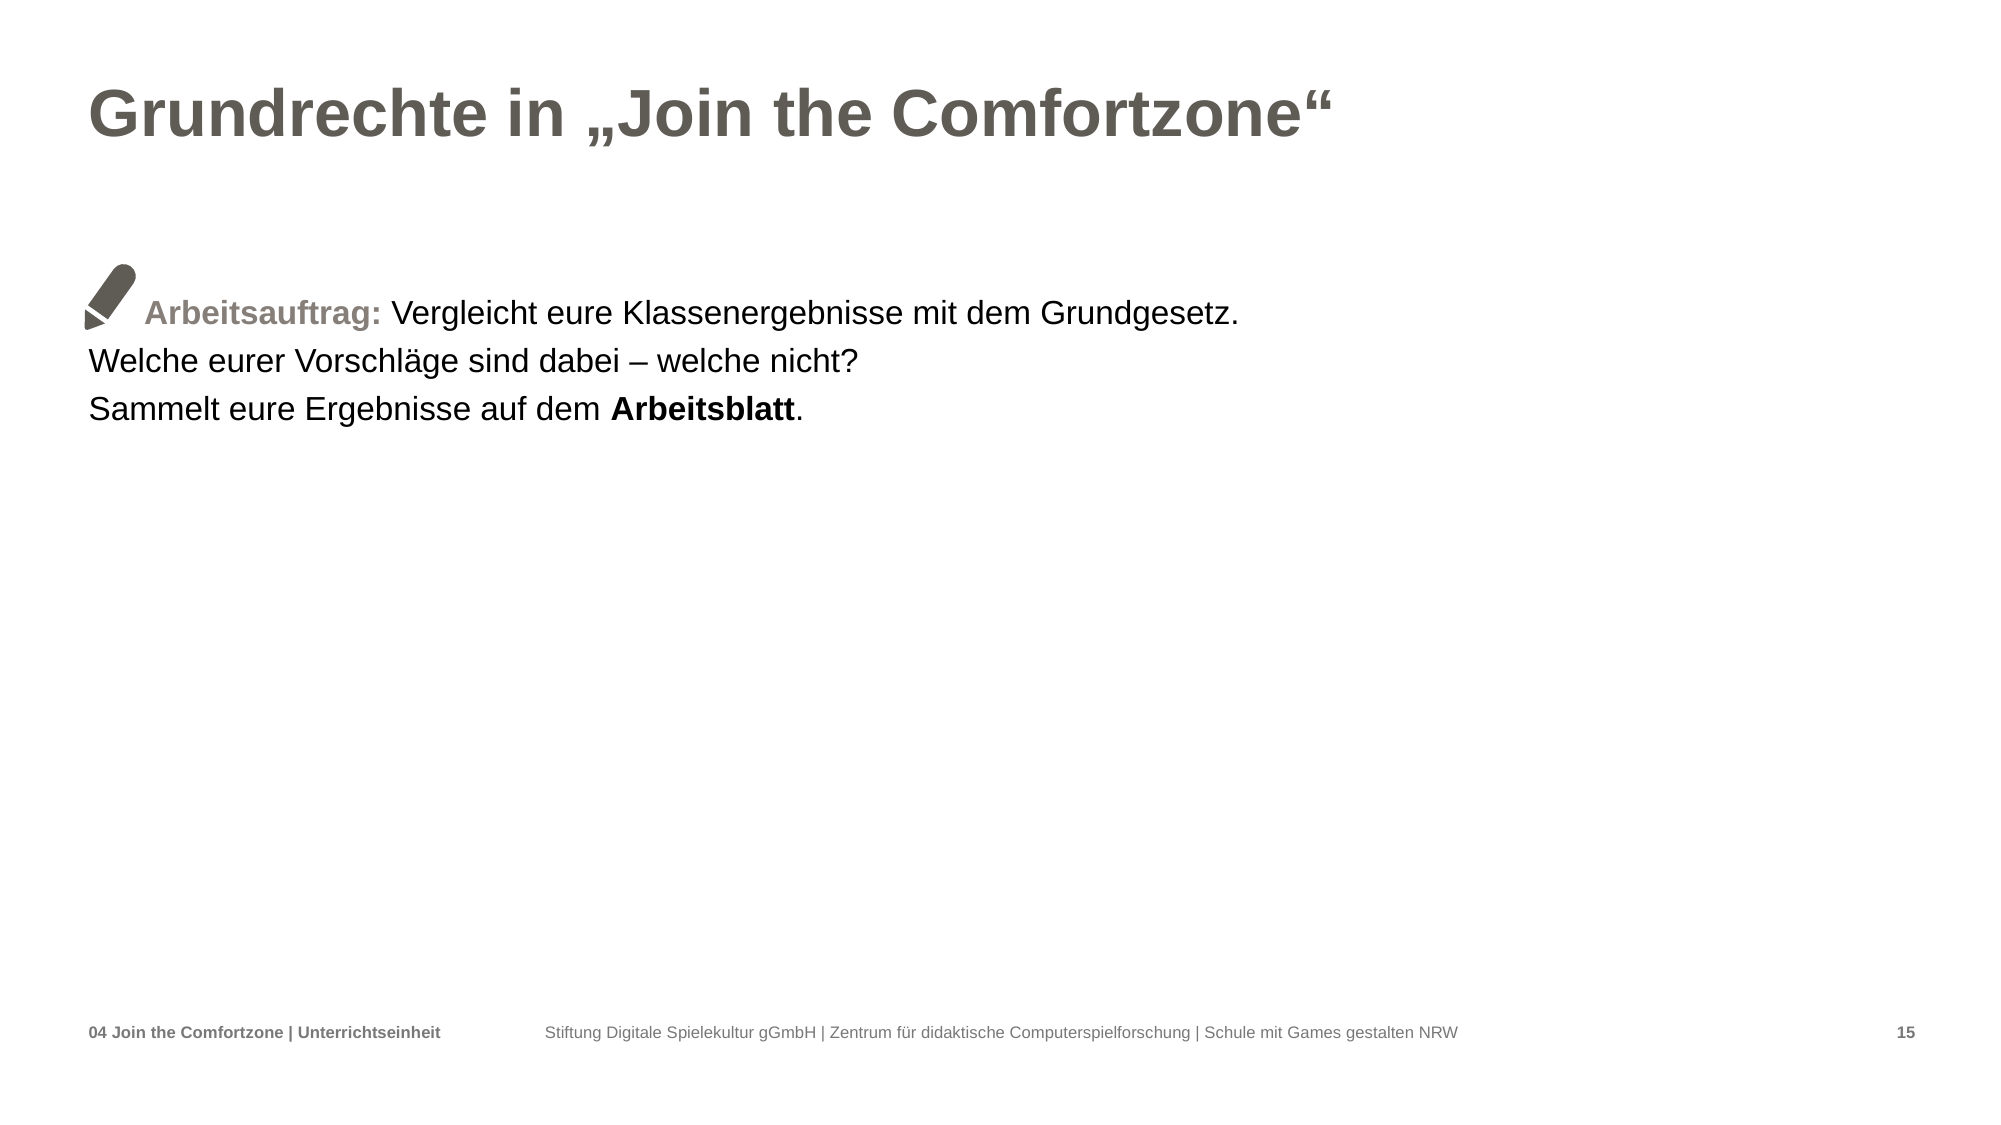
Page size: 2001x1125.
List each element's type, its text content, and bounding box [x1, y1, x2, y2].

slide_number 15 [1820, 1021, 1916, 1081]
list Arbeitsauftrag: Vergleicht eure Klassenergebnisse mit dem Grundgesetz. Welche eurer Vorschläge sind dabei – welche nicht? Sammelt eure Ergebnisse auf dem Arbeitsblatt. [88, 283, 1916, 963]
title Grundrechte in „Join the Comfortzone“ [88, 79, 1916, 227]
footer 04 Join the Comfortzone | Unterrichtseinheit [88, 1021, 473, 1081]
picture [84, 263, 137, 331]
